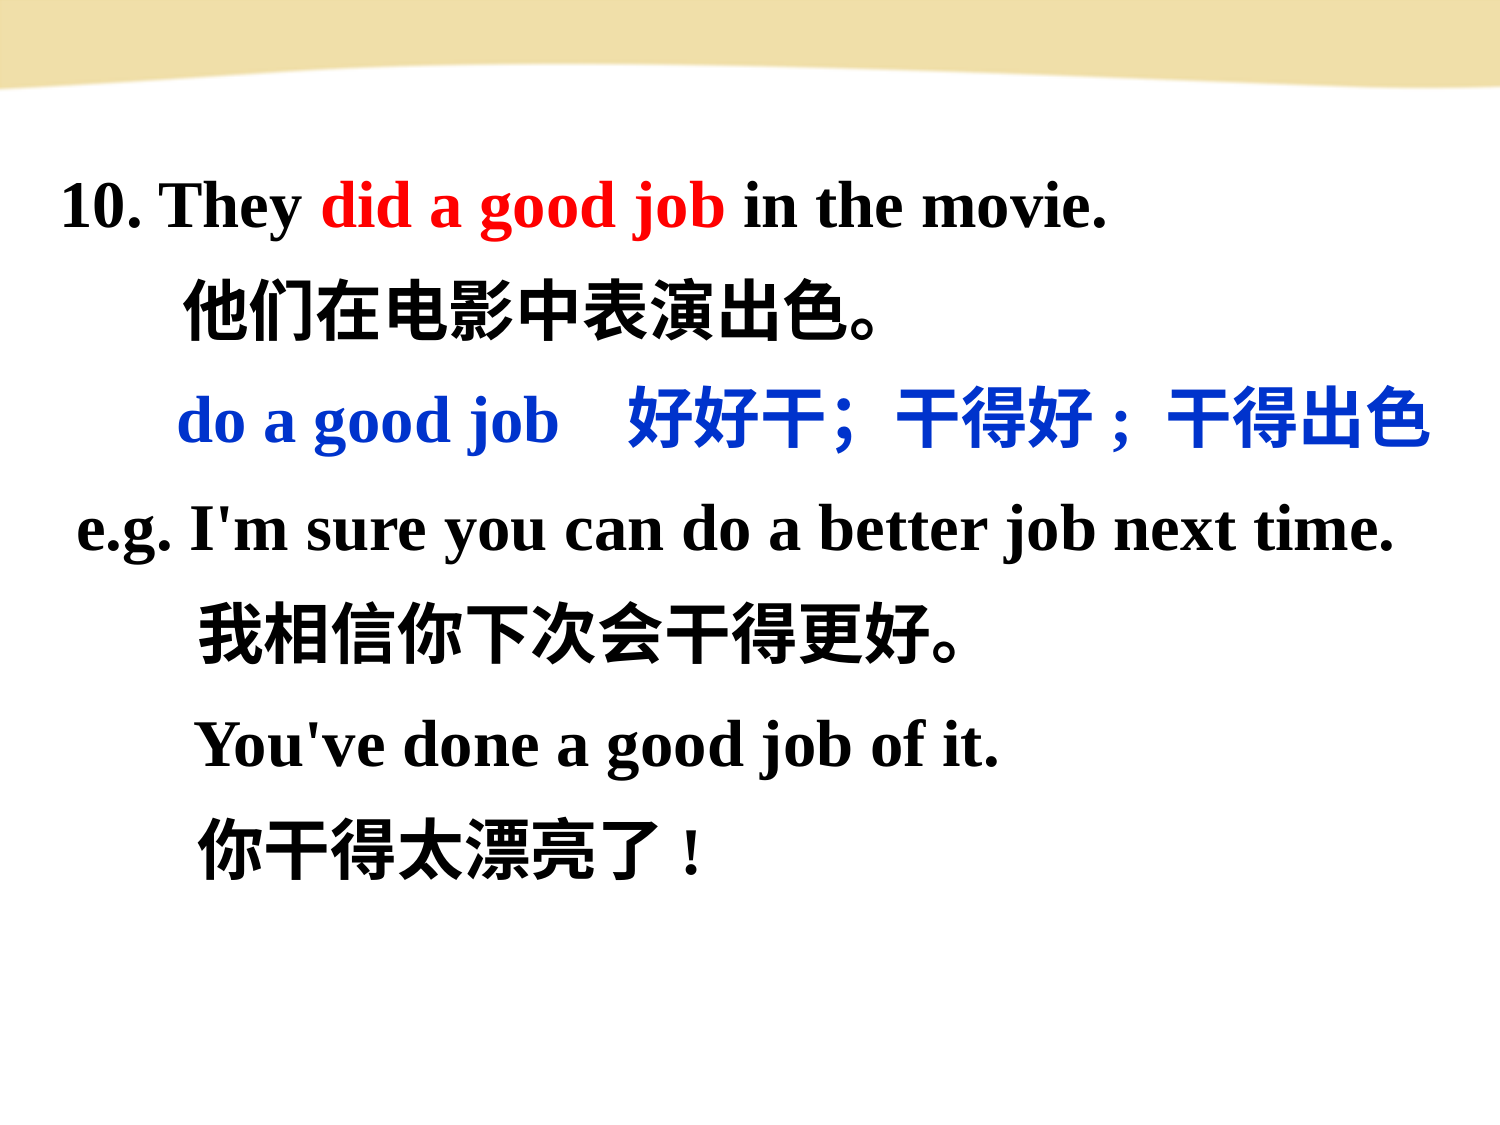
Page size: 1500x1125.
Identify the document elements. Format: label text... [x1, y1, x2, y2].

text_box 10. They did a good job in the movie. 他们在电影中表演出色。 do a good job 好好干；干得好; 干得出色 e.g. I'm sure you can do a better job next time. 我相信你下次会干得更好。 You've done a good job of it. 你干得太漂亮了! [44, 125, 1448, 895]
picture [0, 0, 1500, 1125]
